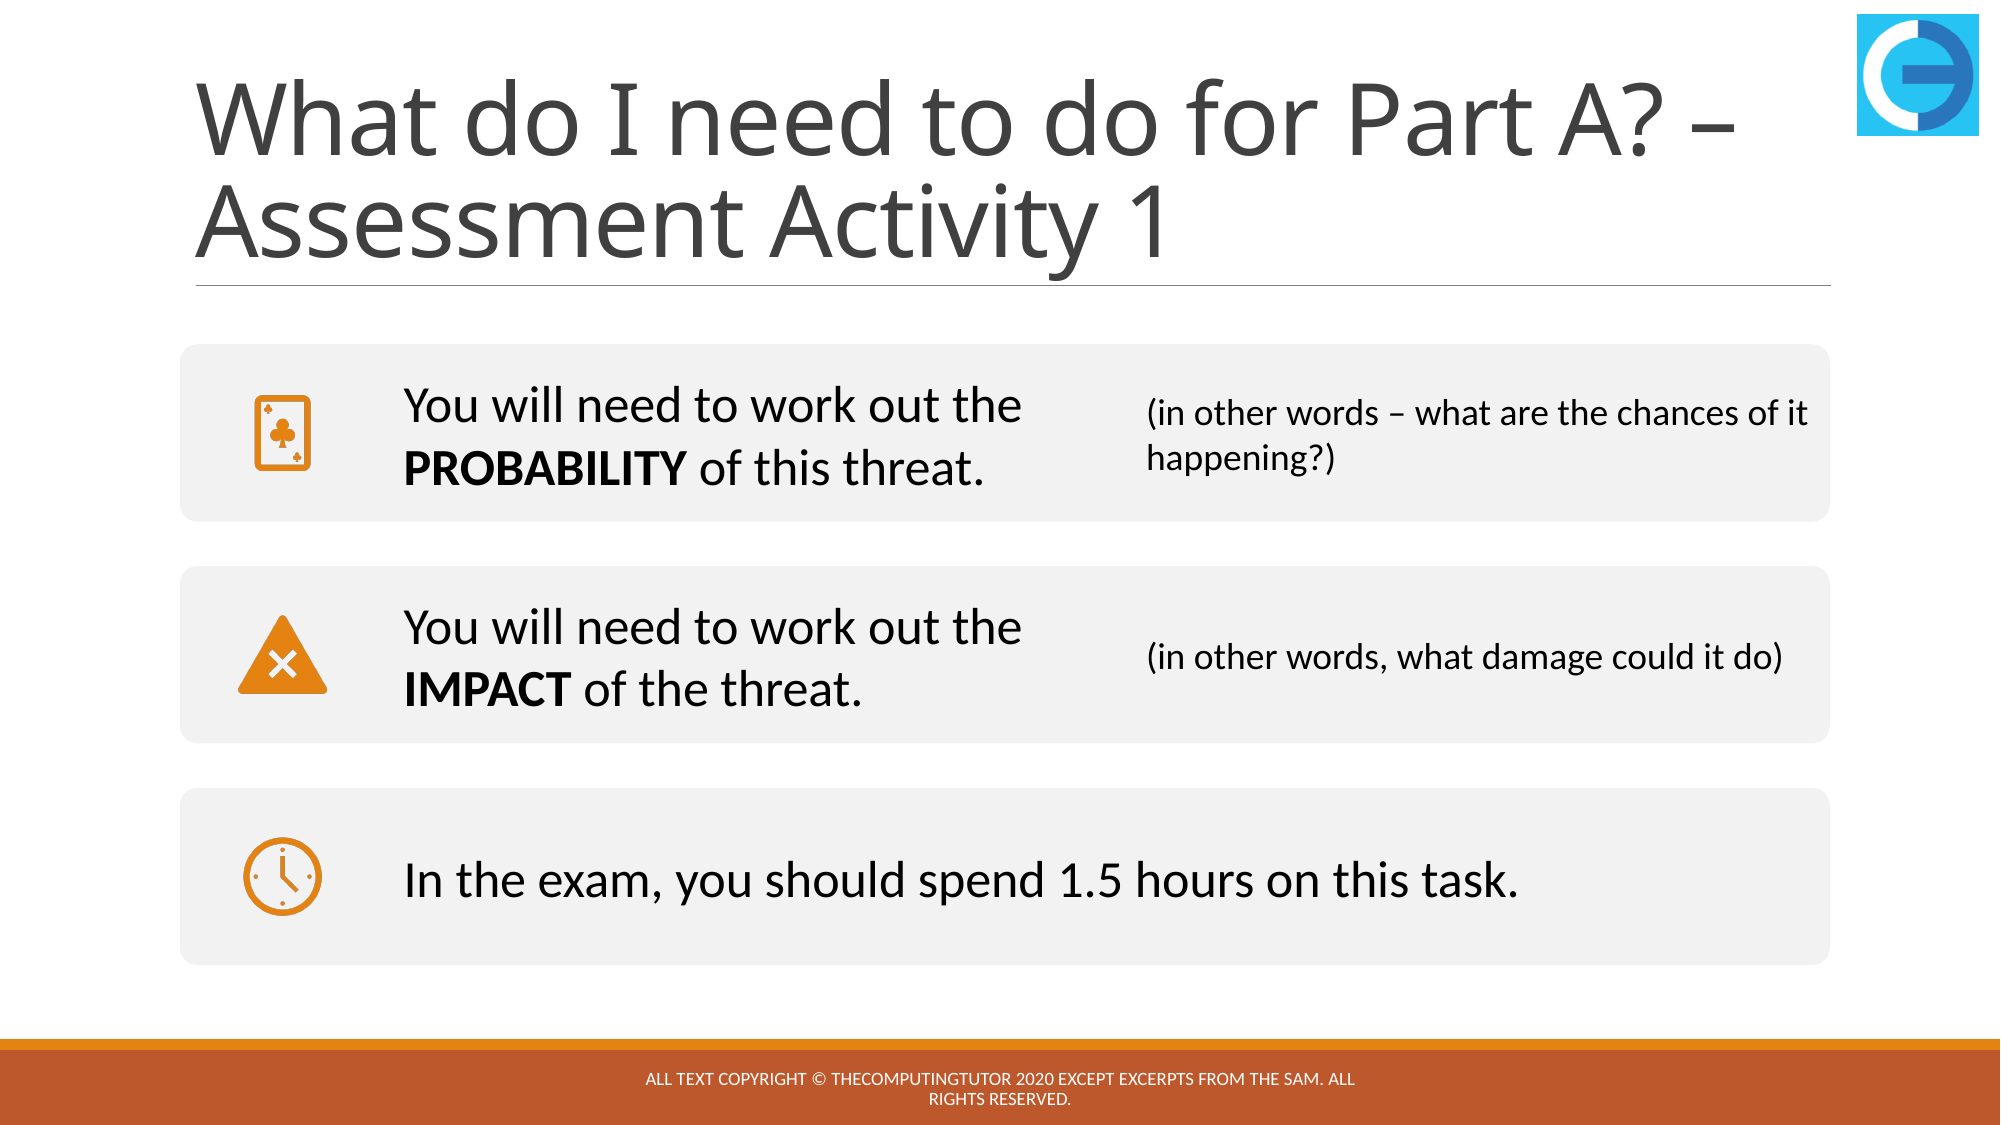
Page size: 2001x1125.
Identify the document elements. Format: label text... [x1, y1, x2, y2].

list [179, 343, 1831, 966]
title What do I need to do for Part A? – Assessment Activity 1 [180, 47, 1830, 285]
footer All text copyright © TheComputingTutor 2020 except excerpts from the SAM. All rights Reserved. [604, 1059, 1396, 1120]
picture [1857, 14, 1979, 136]
